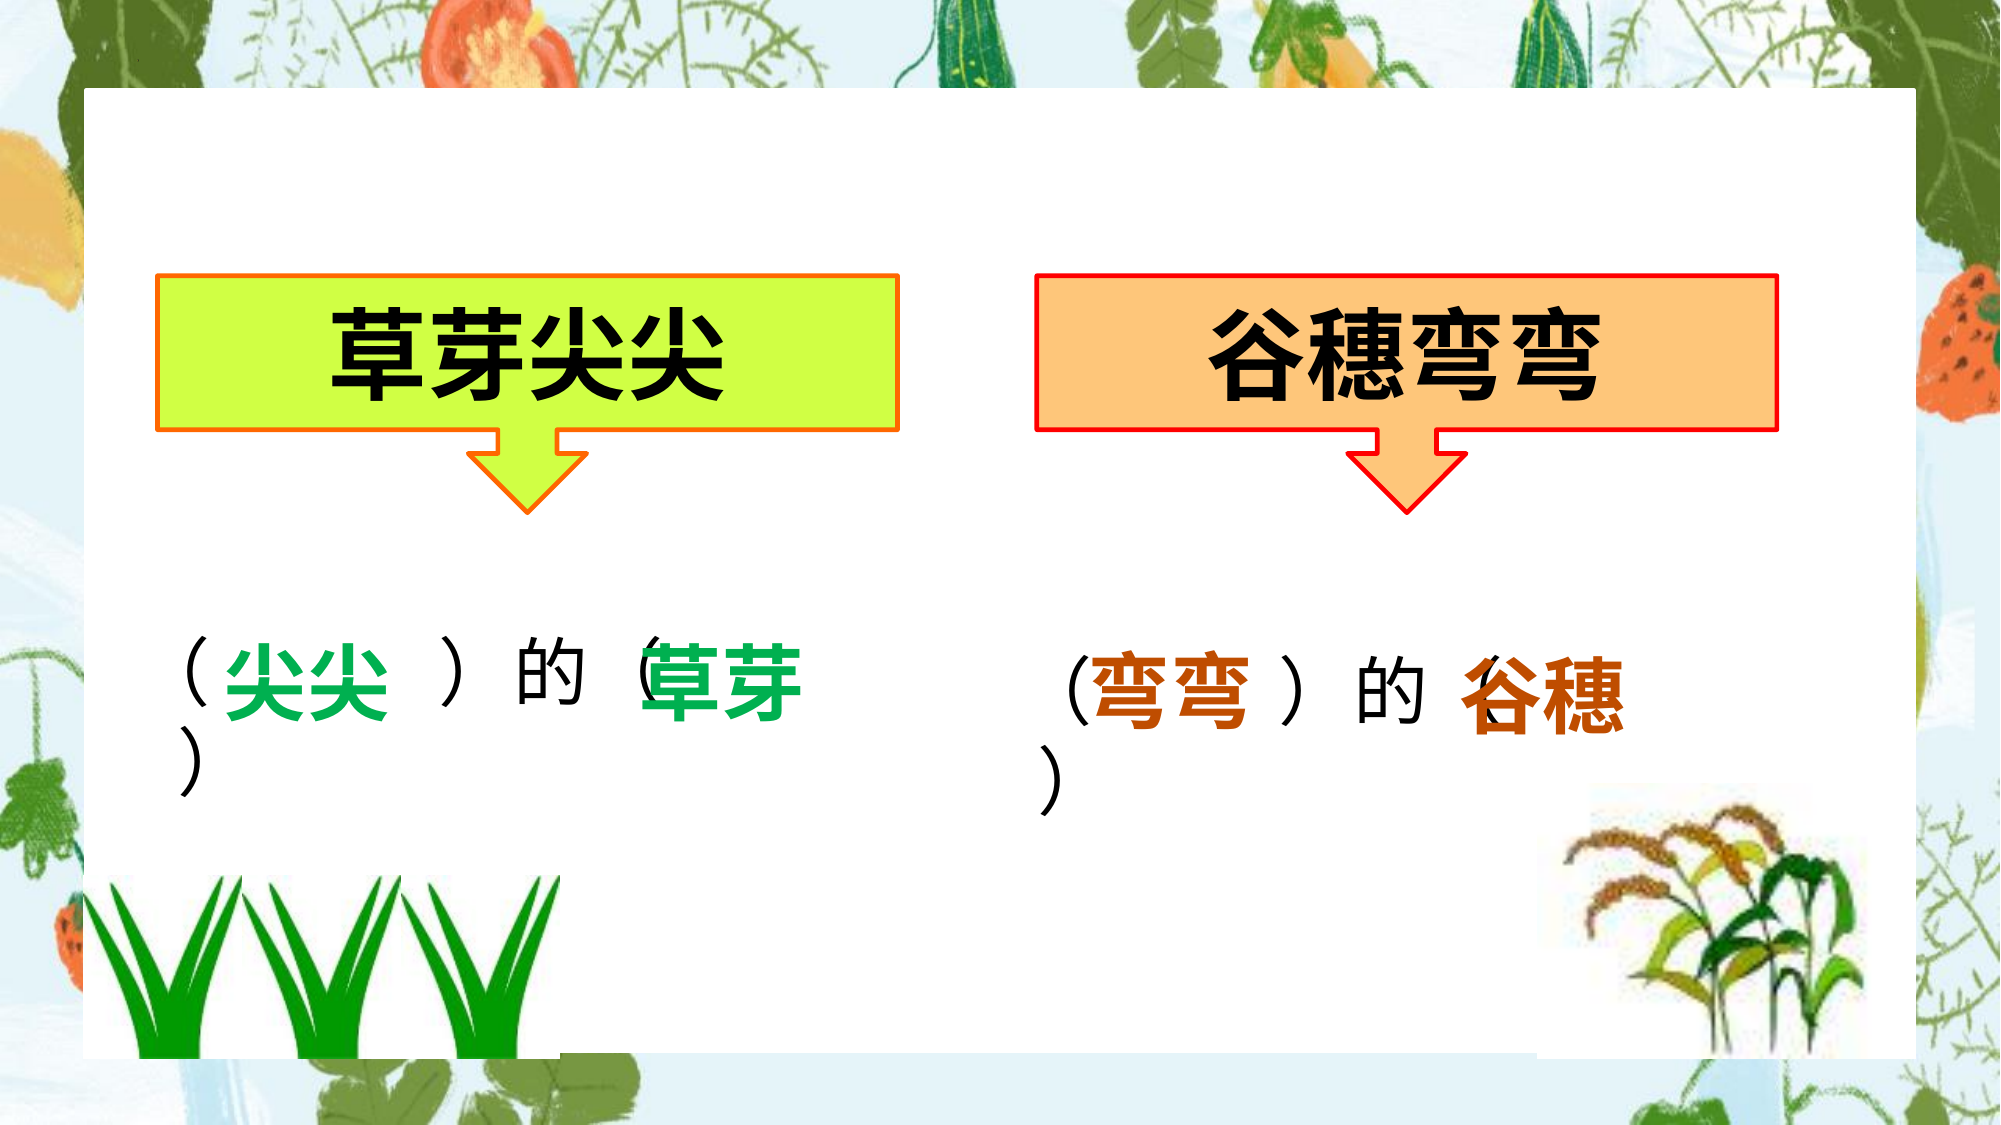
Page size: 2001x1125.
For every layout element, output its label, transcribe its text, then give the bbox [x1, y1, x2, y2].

picture [0, 0, 2000, 1125]
text_box 谷穗弯弯 [1034, 273, 1780, 515]
text_box 草芽 [623, 623, 871, 739]
text_box （ ）的（ ） [1002, 636, 1752, 832]
text_box 尖尖 [209, 623, 409, 739]
text_box 弯弯 [1073, 631, 1276, 747]
text_box 谷穗 [1444, 636, 1644, 752]
text_box 草芽尖尖 [155, 273, 900, 515]
text_box （ ）的（ ） [121, 617, 871, 813]
